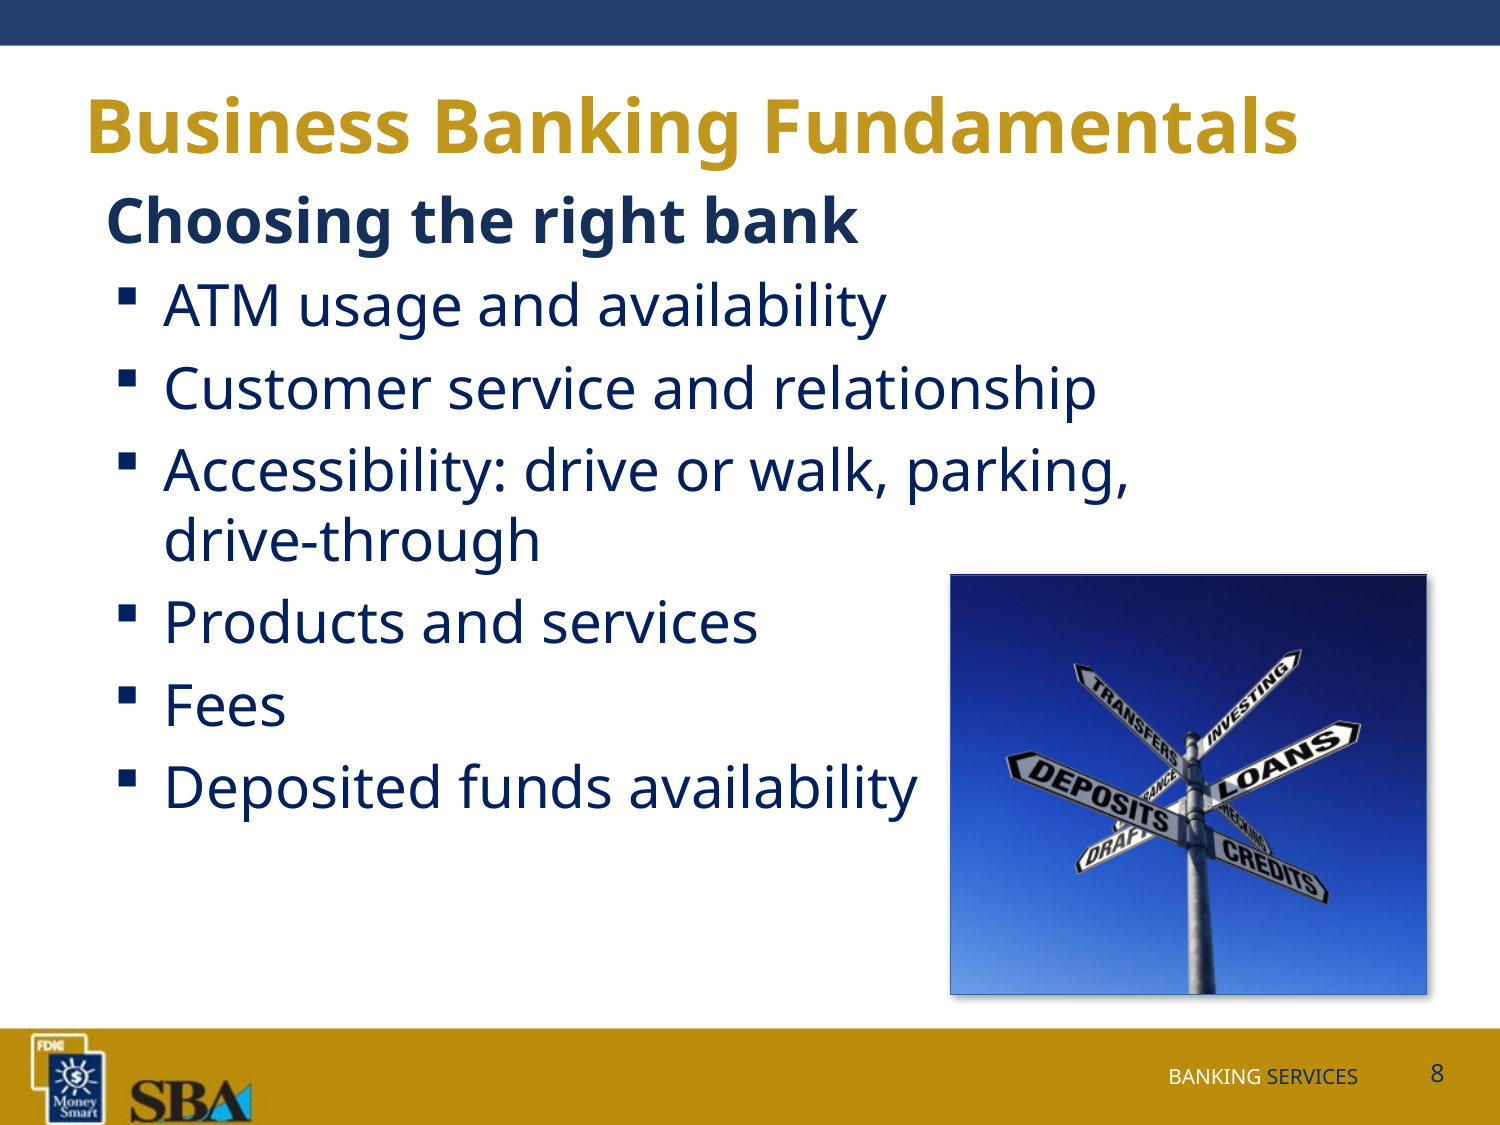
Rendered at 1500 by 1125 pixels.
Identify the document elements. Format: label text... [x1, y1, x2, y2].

picture [0, 0, 1500, 1125]
title Business Banking Fundamentals [83, 78, 1435, 180]
list Choosing the right bank ATM usage and availability Customer service and relationship Accessibility: drive or walk, parking, drive-through Products and services Fees Deposited funds availability [88, 180, 1425, 1045]
